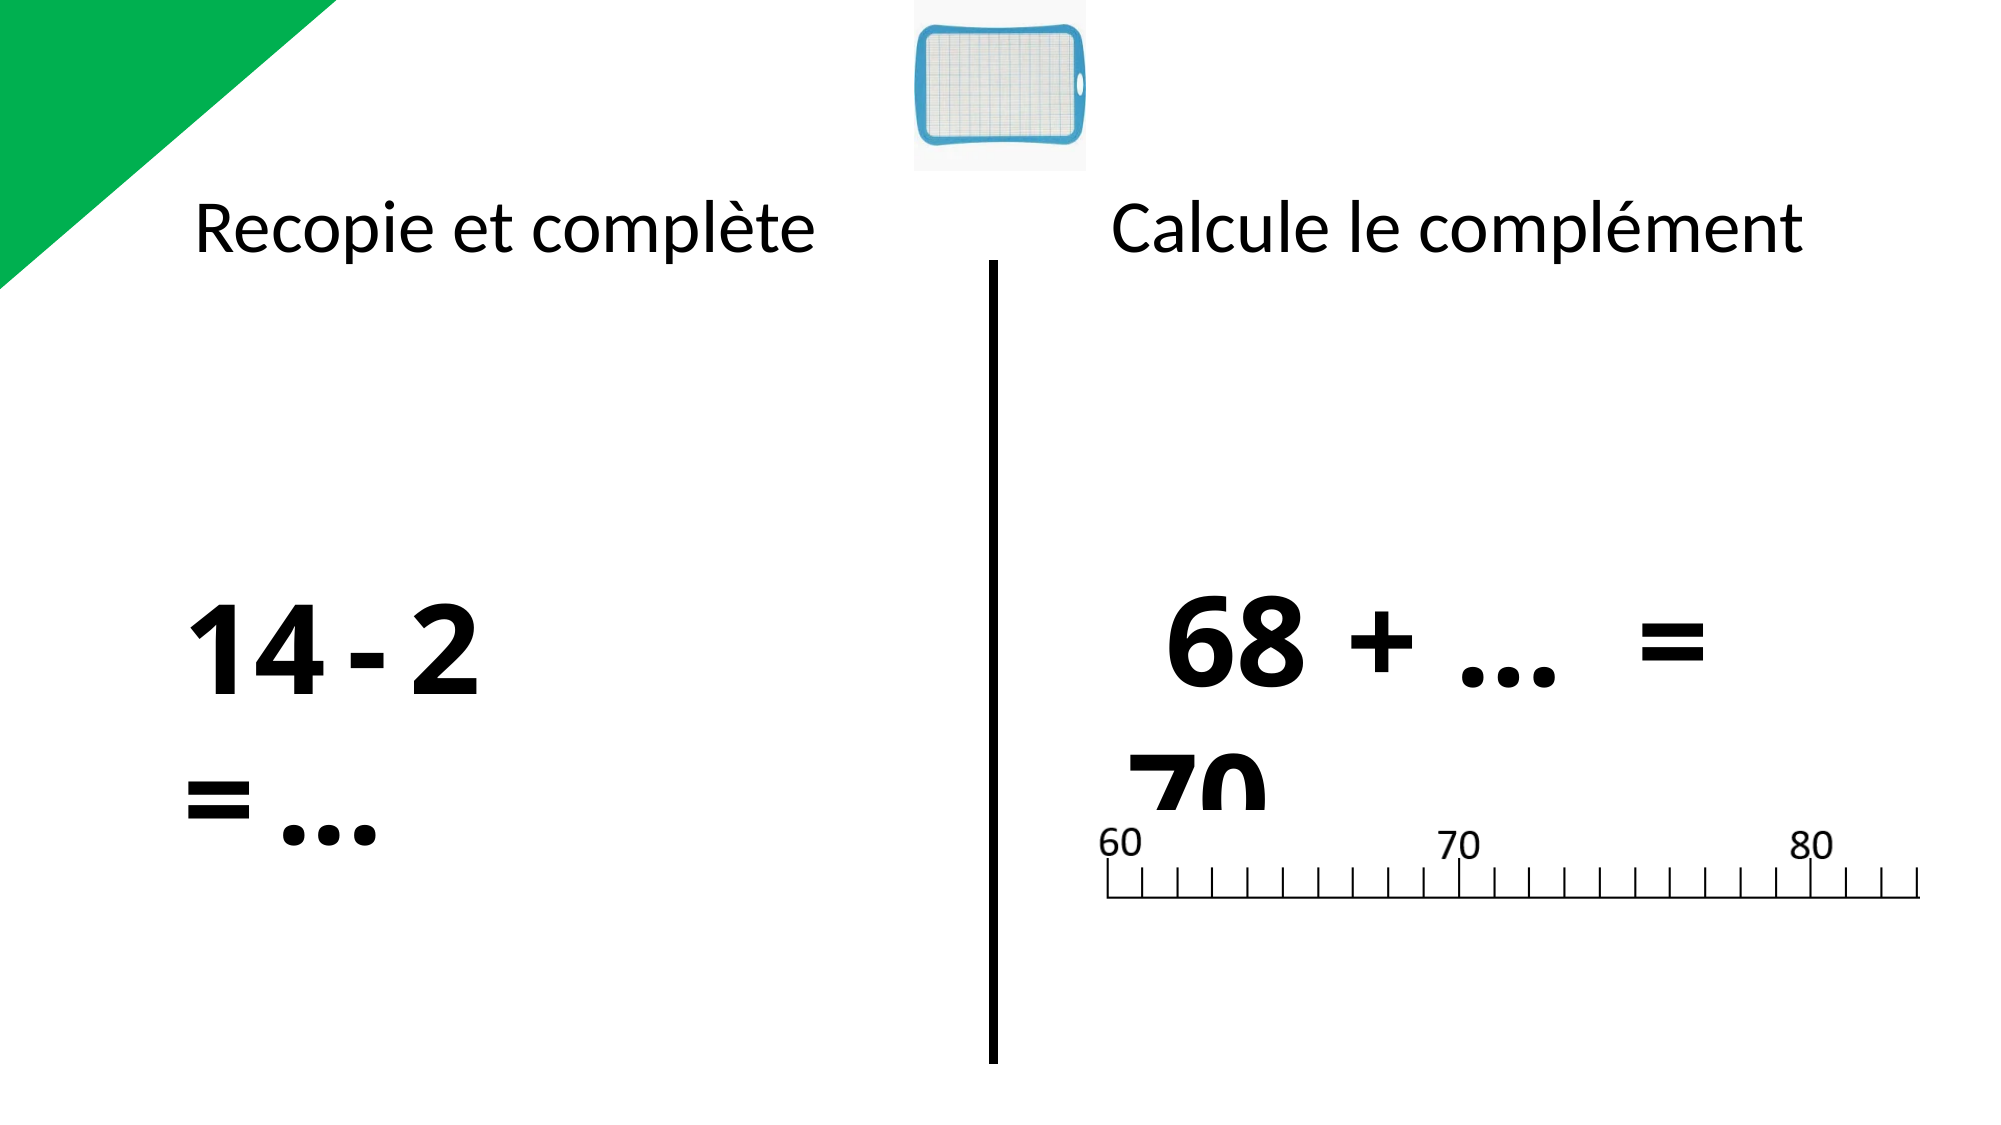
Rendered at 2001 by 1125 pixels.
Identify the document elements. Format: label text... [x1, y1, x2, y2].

text_box 68 + … = 70 [1112, 511, 1844, 810]
text_box Recopie et complète [179, 170, 833, 276]
text_box 14 - 2 = ... [168, 562, 678, 878]
picture [1090, 810, 1920, 905]
text_box Calcule le complément [1096, 170, 1820, 276]
picture [914, 0, 1086, 171]
text_box [0, 0, 337, 290]
